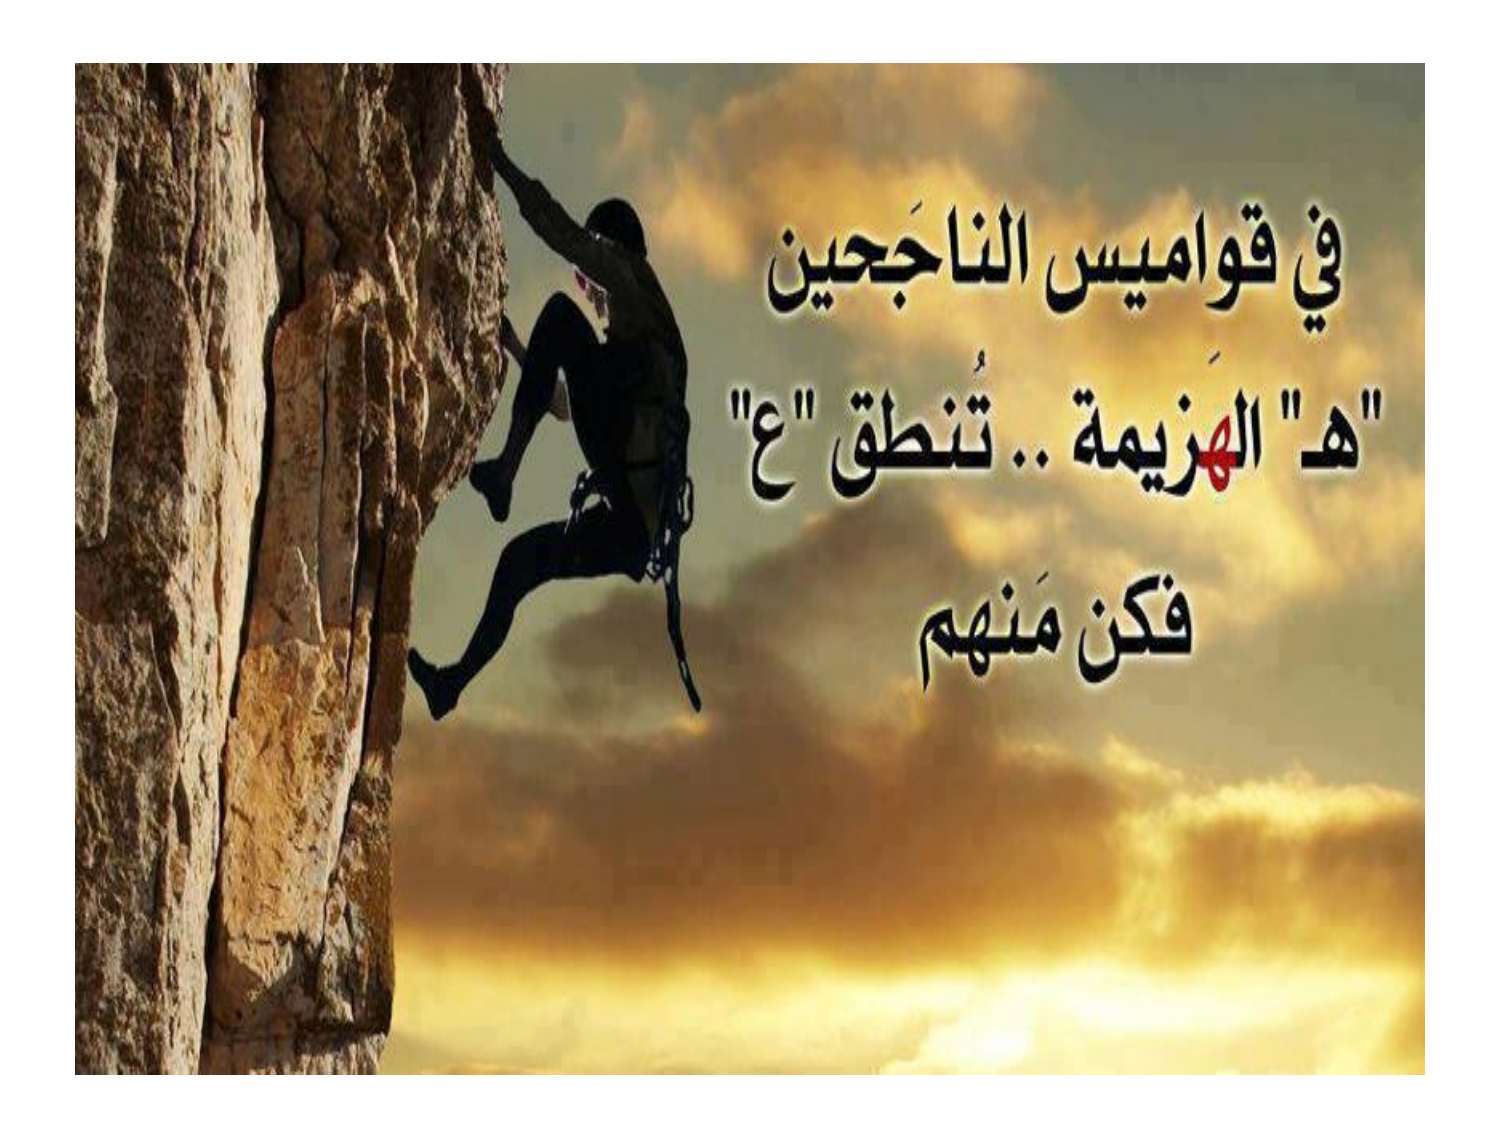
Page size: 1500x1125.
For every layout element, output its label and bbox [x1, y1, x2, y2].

picture [74, 63, 1426, 1076]
